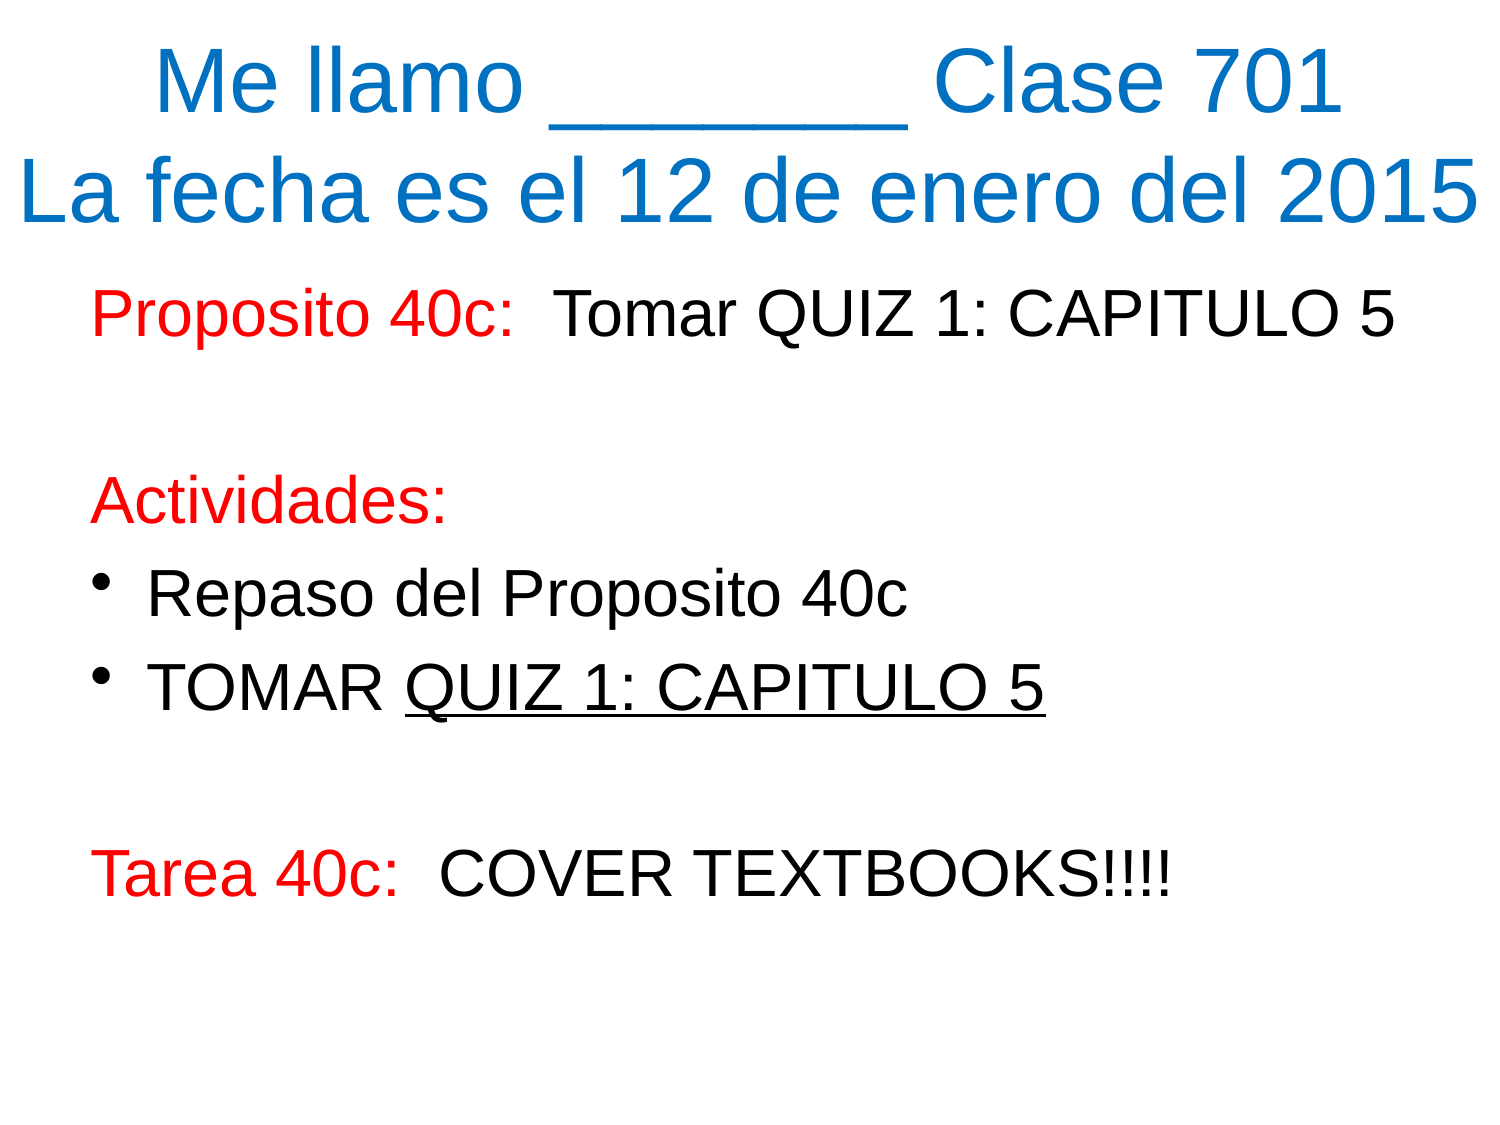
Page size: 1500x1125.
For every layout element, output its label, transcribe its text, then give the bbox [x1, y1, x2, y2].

title Me llamo _______ Clase 701 La fecha es el 12 de enero del 2015 [0, 37, 1500, 225]
list Proposito 40c: Tomar QUIZ 1: CAPITULO 5 Actividades: Repaso del Proposito 40c TOMAR QUIZ 1: CAPITULO 5 Tarea 40c: COVER TEXTBOOKS!!!! [75, 262, 1425, 1005]
